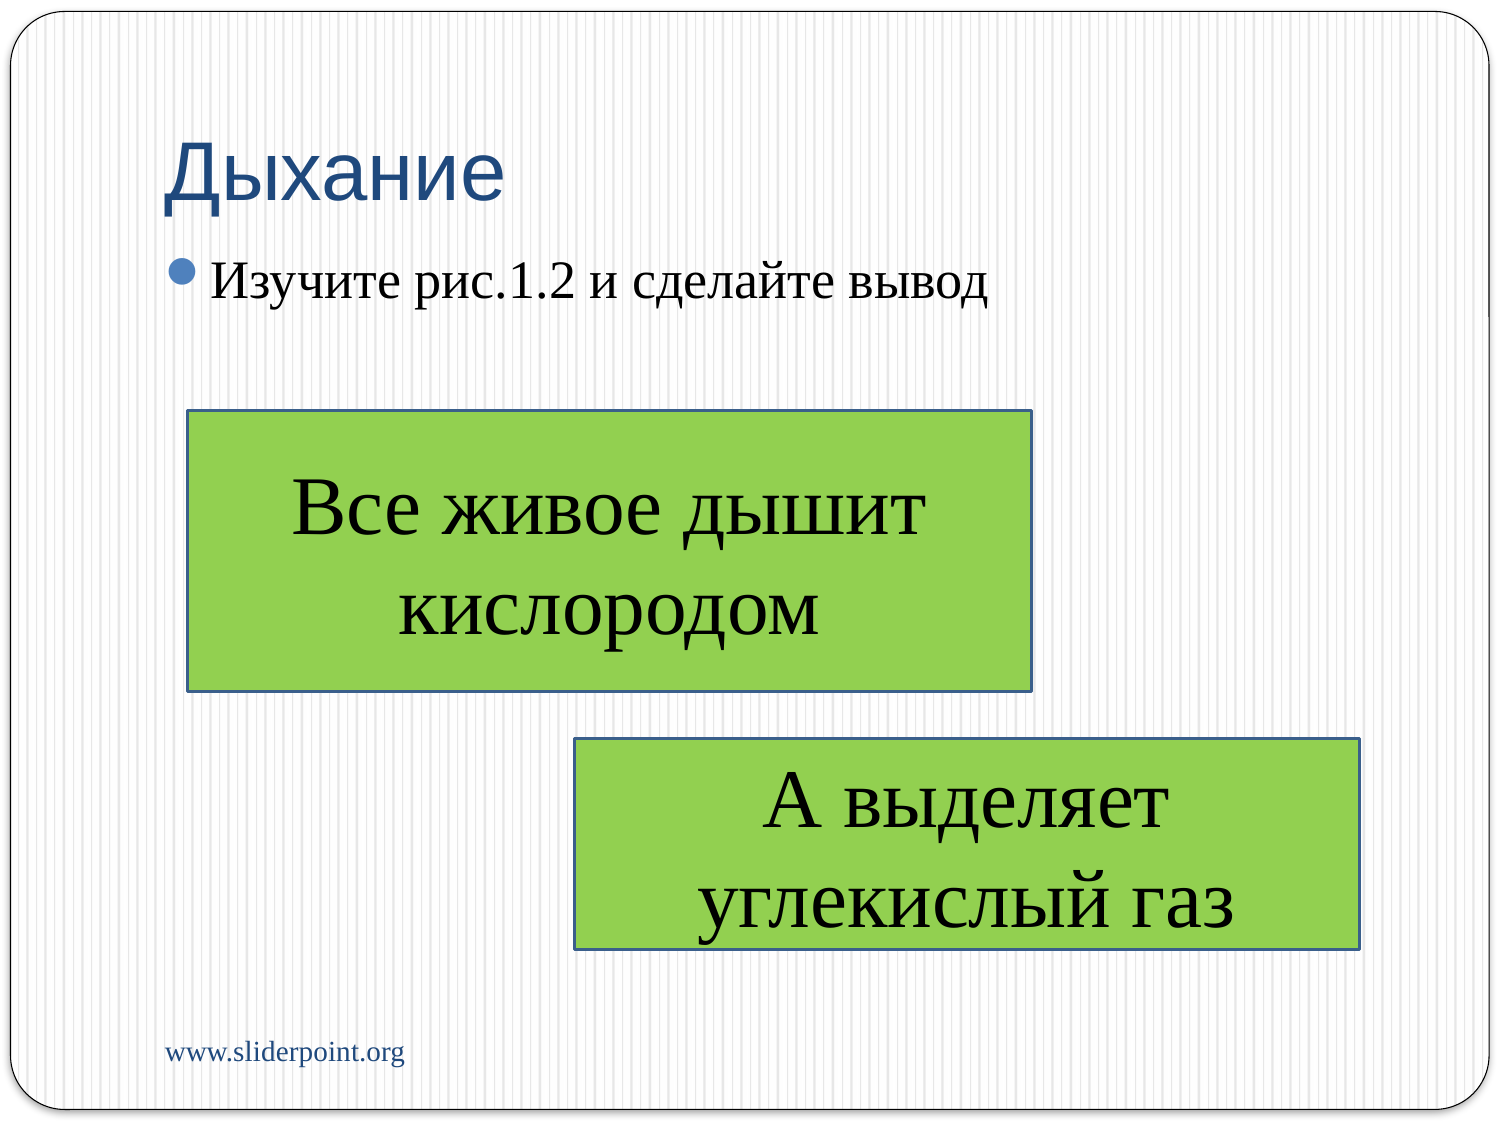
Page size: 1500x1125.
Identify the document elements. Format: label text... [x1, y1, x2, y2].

text_box А выделяет углекислый газ [573, 737, 1361, 951]
title Дыхание [150, 45, 1425, 233]
list Изучите рис.1.2 и сделайте вывод [150, 237, 1425, 988]
text_box Все живое дышит кислородом [186, 409, 1033, 693]
footer www.sliderpoint.org [150, 1012, 800, 1088]
